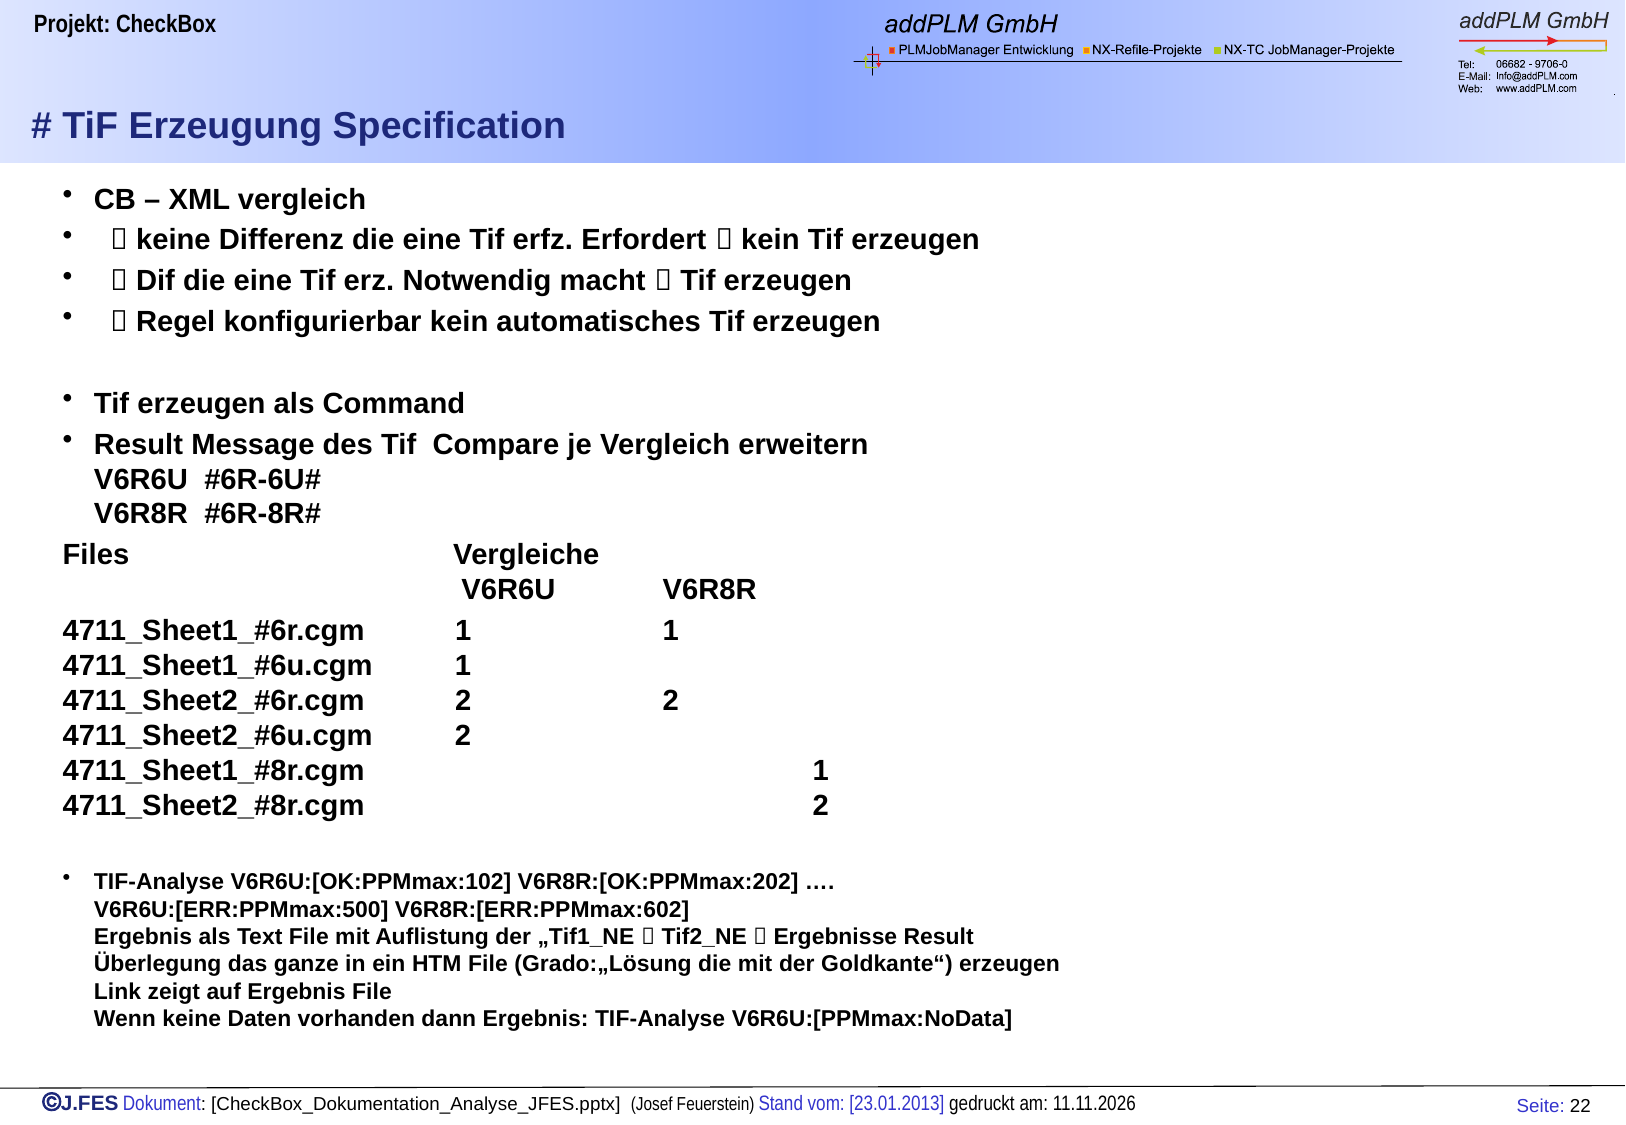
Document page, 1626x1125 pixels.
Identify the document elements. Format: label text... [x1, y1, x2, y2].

title # TiF Erzeugung Specification [30, 73, 1600, 148]
list CB – XML vergleich  keine Differenz die eine Tif erfz. Erfordert  kein Tif erzeugen  Dif die eine Tif erz. Notwendig macht  Tif erzeugen  Regel konfigurierbar kein automatisches Tif erzeugen Tif erzeugen als Command Result Message des Tif Compare je Vergleich erweitern V6R6U #6R-6U# V6R8R #6R-8R# Files Vergleiche V6R6U V6R8R 4711_Sheet1_#6r.cgm 1 1 4711_Sheet1_#6u.cgm 1 4711_Sheet2_#6r.cgm 2 2 4711_Sheet2_#6u.cgm 2 4711_Sheet1_#8r.cgm 1 4711_Sheet2_#8r.cgm 2 TIF-Analyse V6R6U:[OK:PPMmax:102] V6R8R:[OK:PPMmax:202] …. V6R6U:[ERR:PPMmax:500] V6R8R:[ERR:PPMmax:602] Ergebnis als Text File mit Auflistung der „Tif1_NE  Tif2_NE  Ergebnisse Result Überlegung das ganze in ein HTM File (Grado:„Lösung die mit der Goldkante“) erzeugen Link zeigt auf Ergebnis File Wenn keine Daten vorhanden dann Ergebnis: TIF-Analyse V6R6U:[PPMmax:NoData] [47, 172, 1511, 1075]
